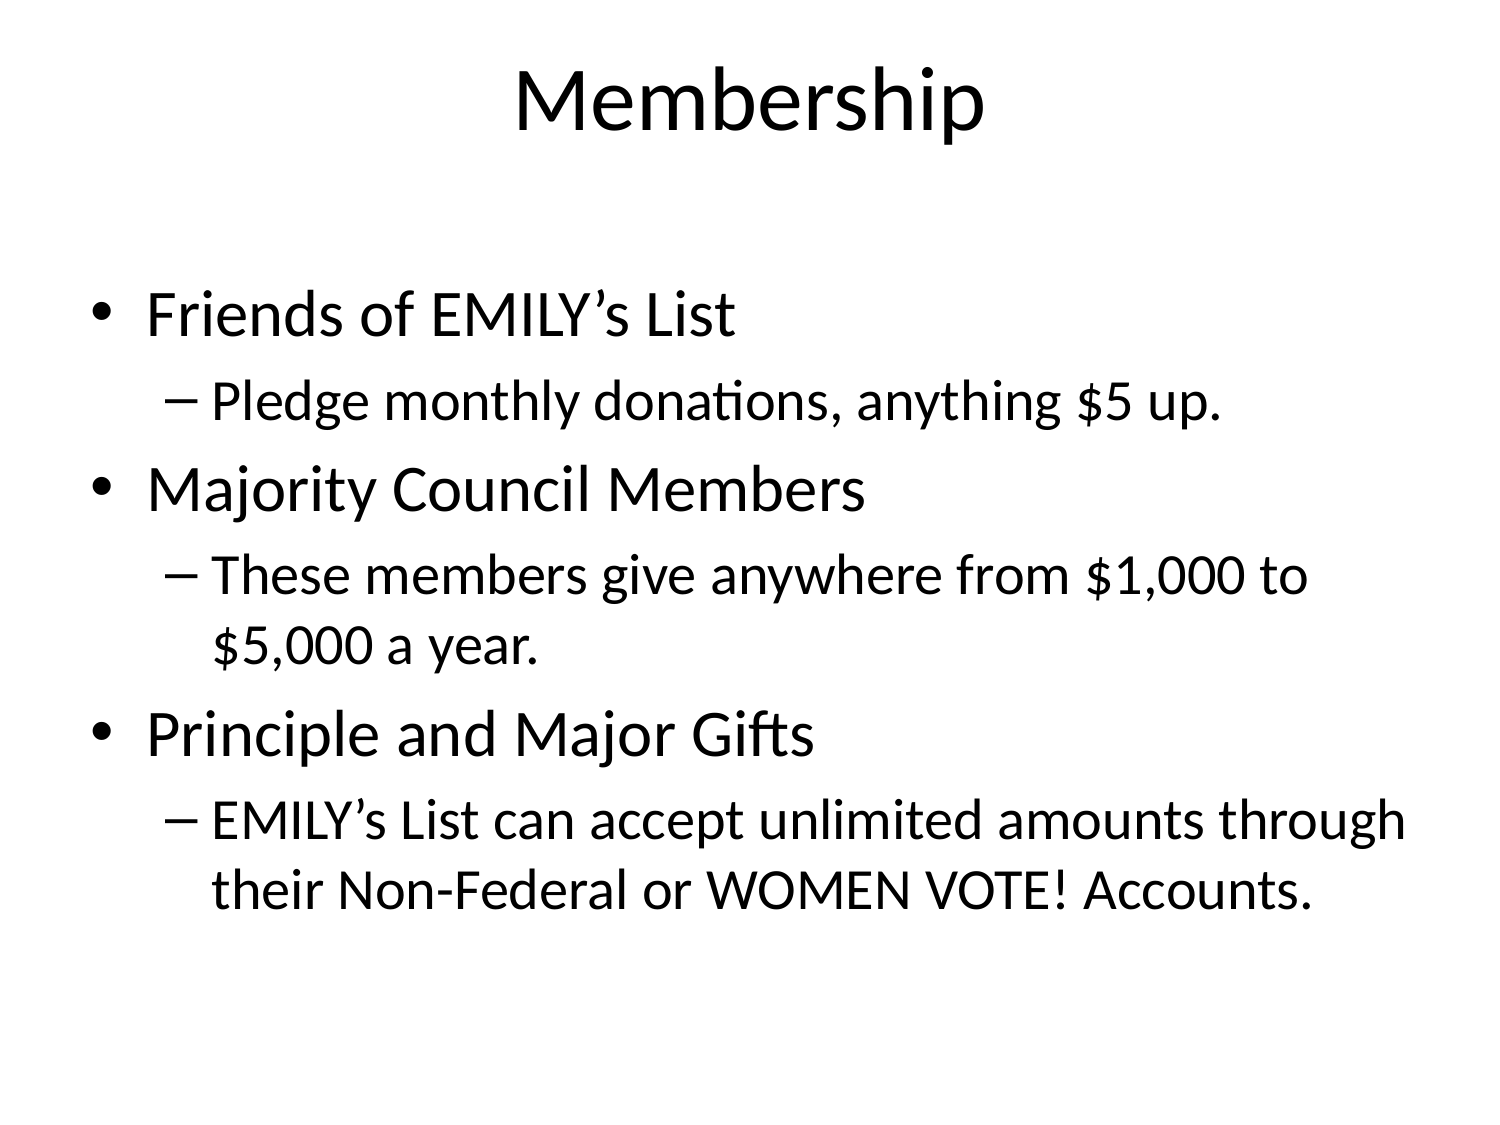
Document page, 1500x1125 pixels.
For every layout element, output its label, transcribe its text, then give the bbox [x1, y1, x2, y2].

list Friends of EMILY’s List Pledge monthly donations, anything $5 up. Majority Council Members These members give anywhere from $1,000 to $5,000 a year. Principle and Major Gifts EMILY’s List can accept unlimited amounts through their Non-Federal or WOMEN VOTE! Accounts. [75, 262, 1425, 1005]
title Membership [75, 0, 1425, 188]
